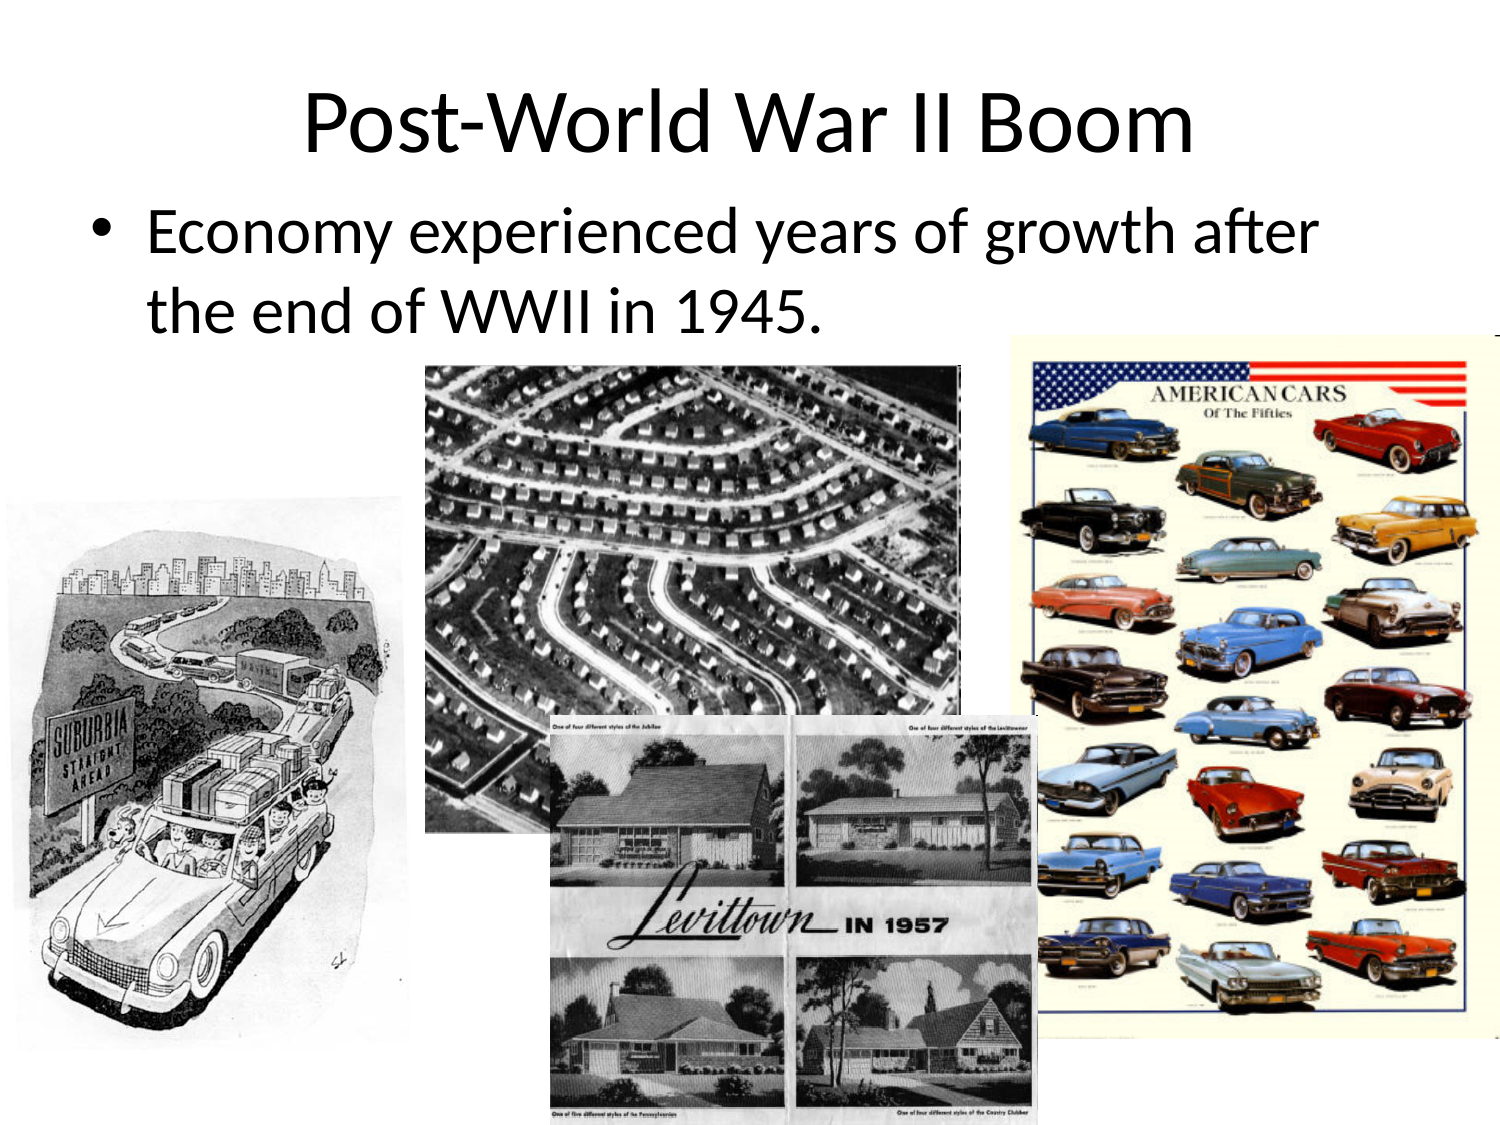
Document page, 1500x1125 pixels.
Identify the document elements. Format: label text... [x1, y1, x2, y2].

title Post-World War II Boom [75, 45, 1425, 179]
picture [6, 495, 410, 1051]
list Economy experienced years of growth after the end of WWII in 1945. [75, 179, 1425, 361]
picture [425, 335, 1500, 1125]
